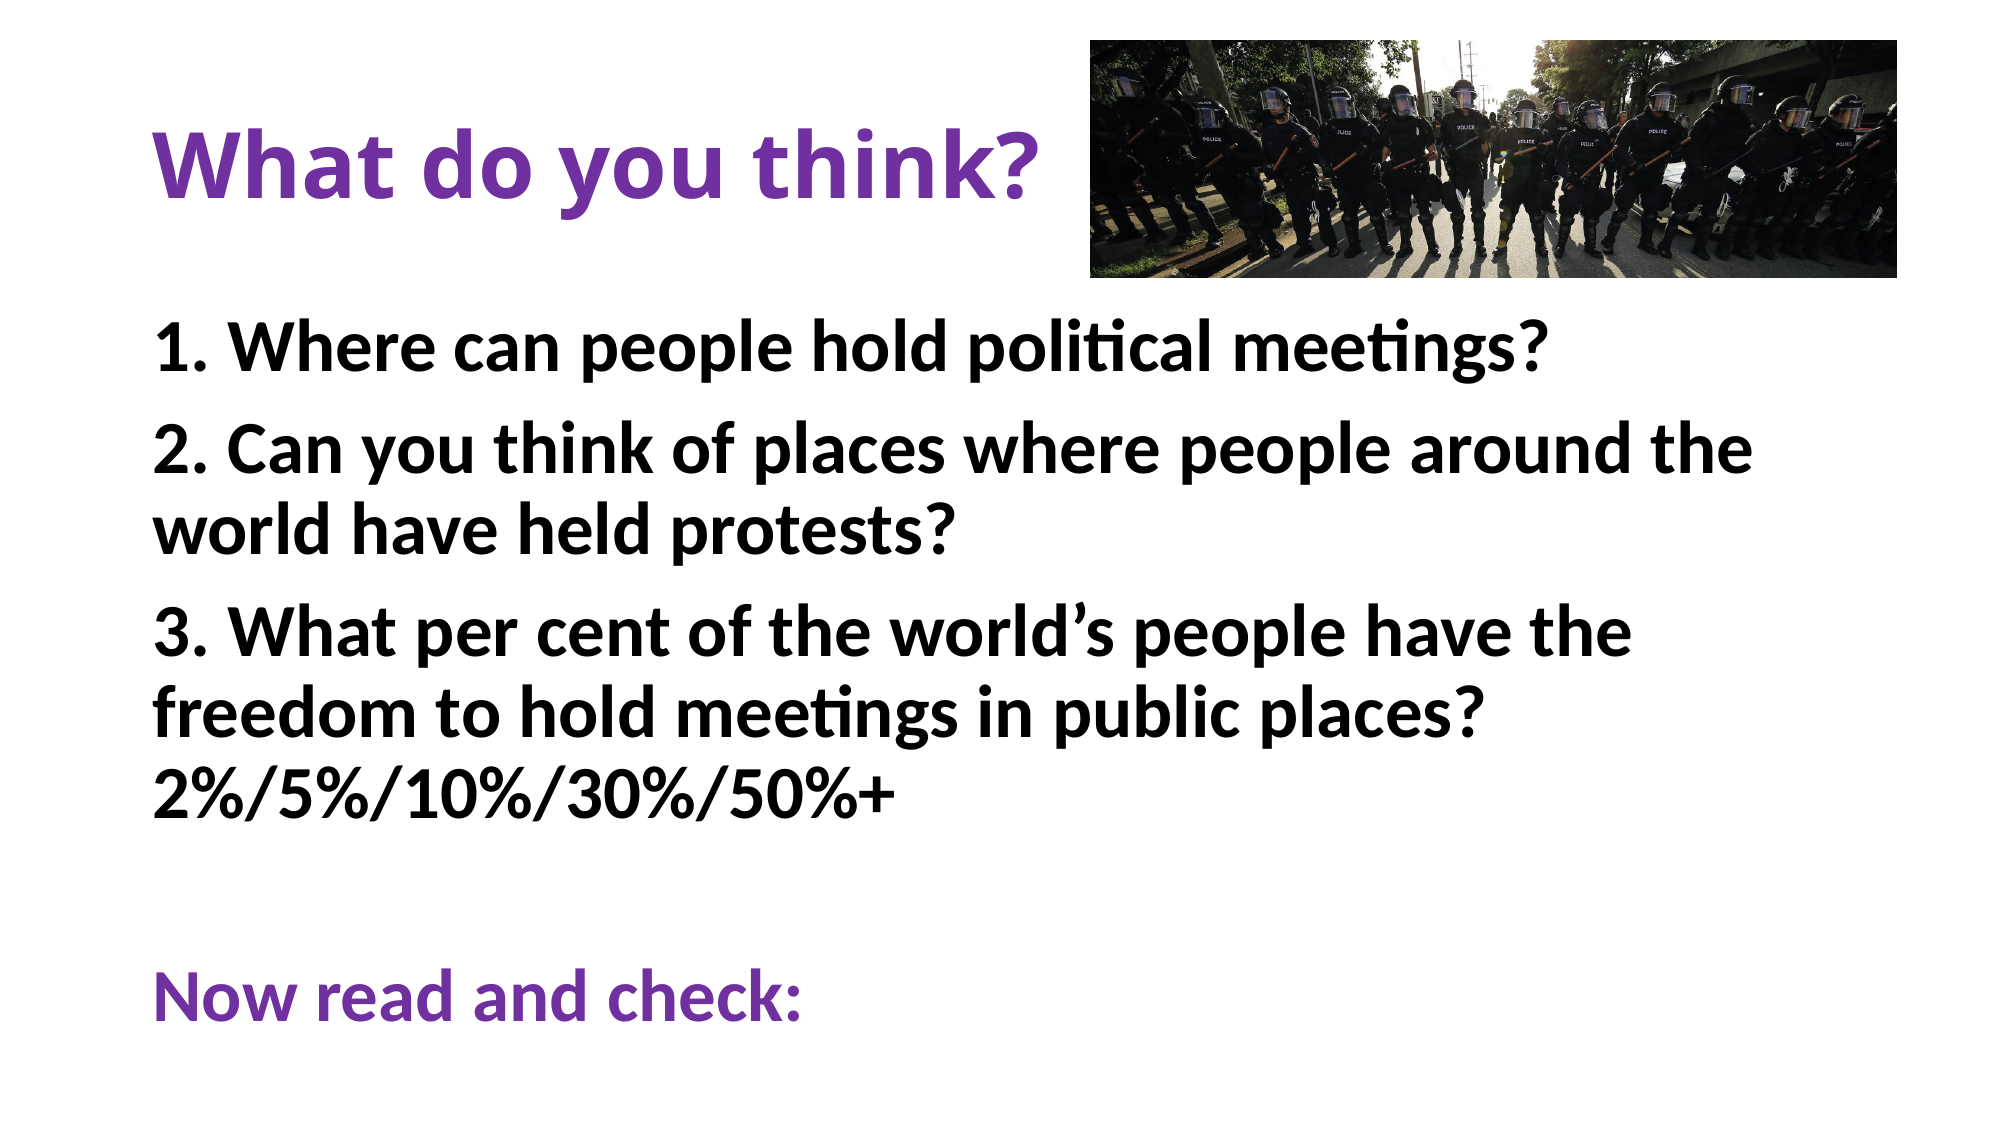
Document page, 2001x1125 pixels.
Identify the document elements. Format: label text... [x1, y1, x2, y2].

picture [1090, 40, 1897, 278]
title What do you think? [137, 59, 1090, 278]
list 1. Where can people hold political meetings? 2. Can you think of places where people around the world have held protests? 3. What per cent of the world’s people have the freedom to hold meetings in public places? 2%/5%/10%/30%/50%+ Now read and check: [137, 299, 1863, 1014]
